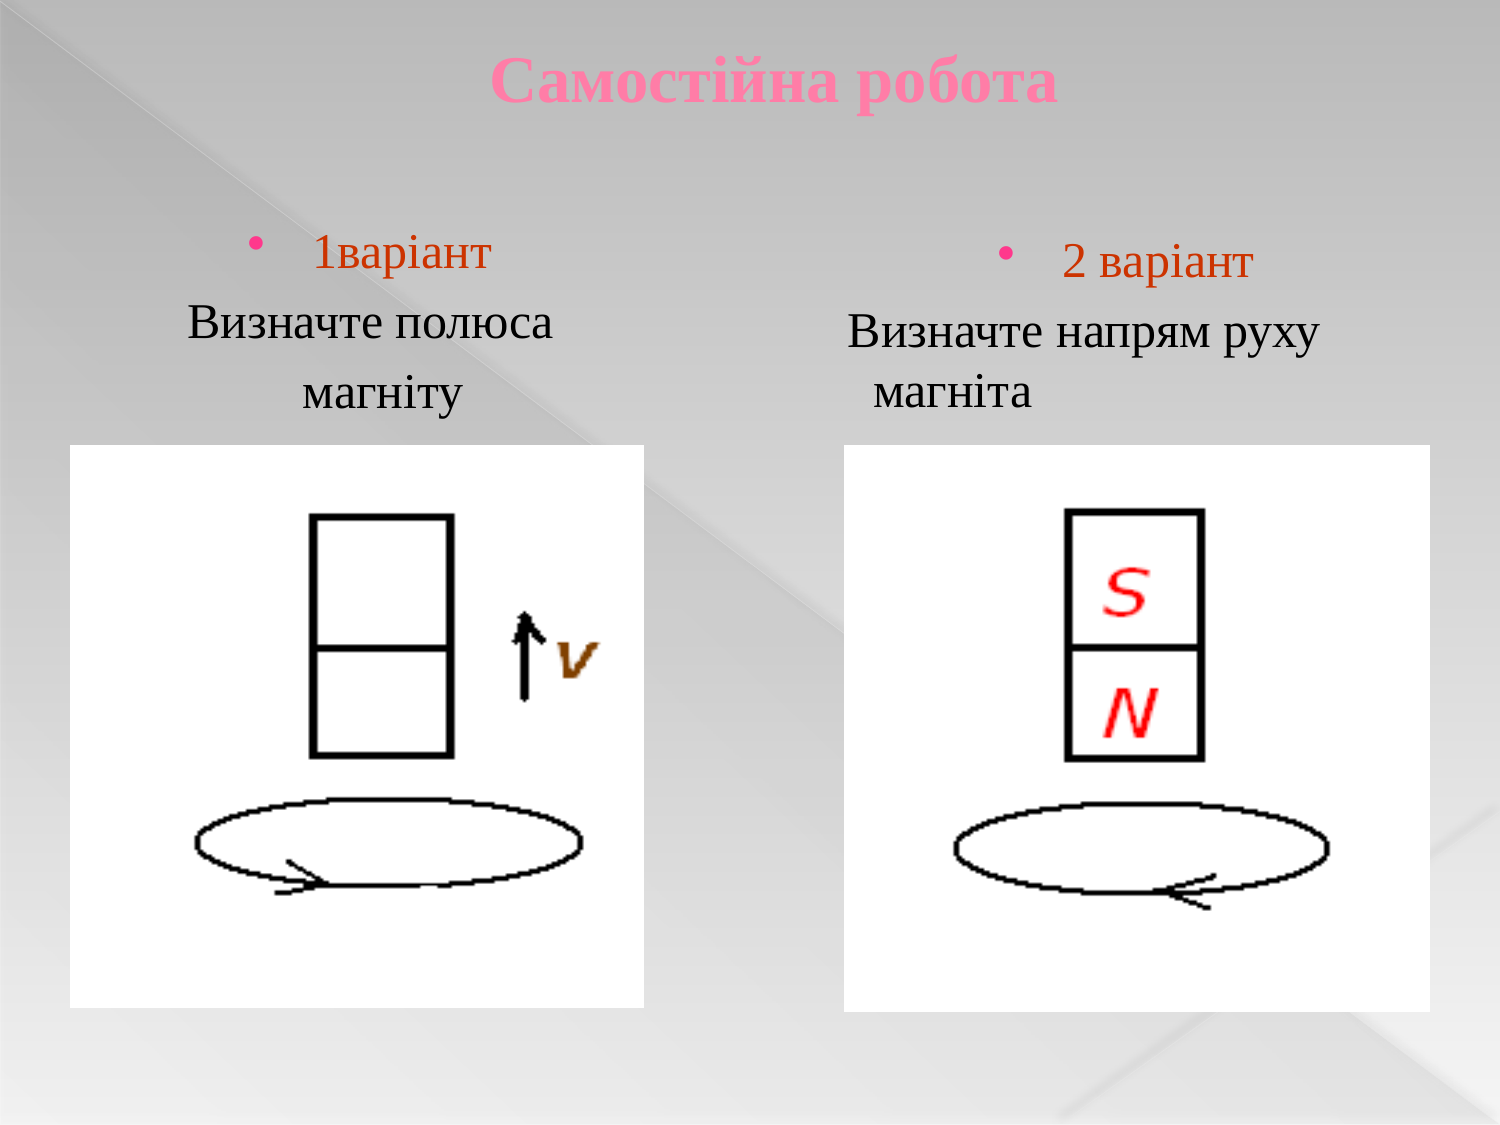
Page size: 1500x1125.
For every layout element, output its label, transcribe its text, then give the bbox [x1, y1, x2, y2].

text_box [844, 445, 1430, 1012]
list 1варіант Визначте полюса магніту [70, 210, 674, 1069]
list 2 варіант Визначте напрям руху магніта [785, 220, 1459, 1020]
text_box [70, 445, 644, 1009]
title Самостійна робота [140, 35, 1425, 118]
